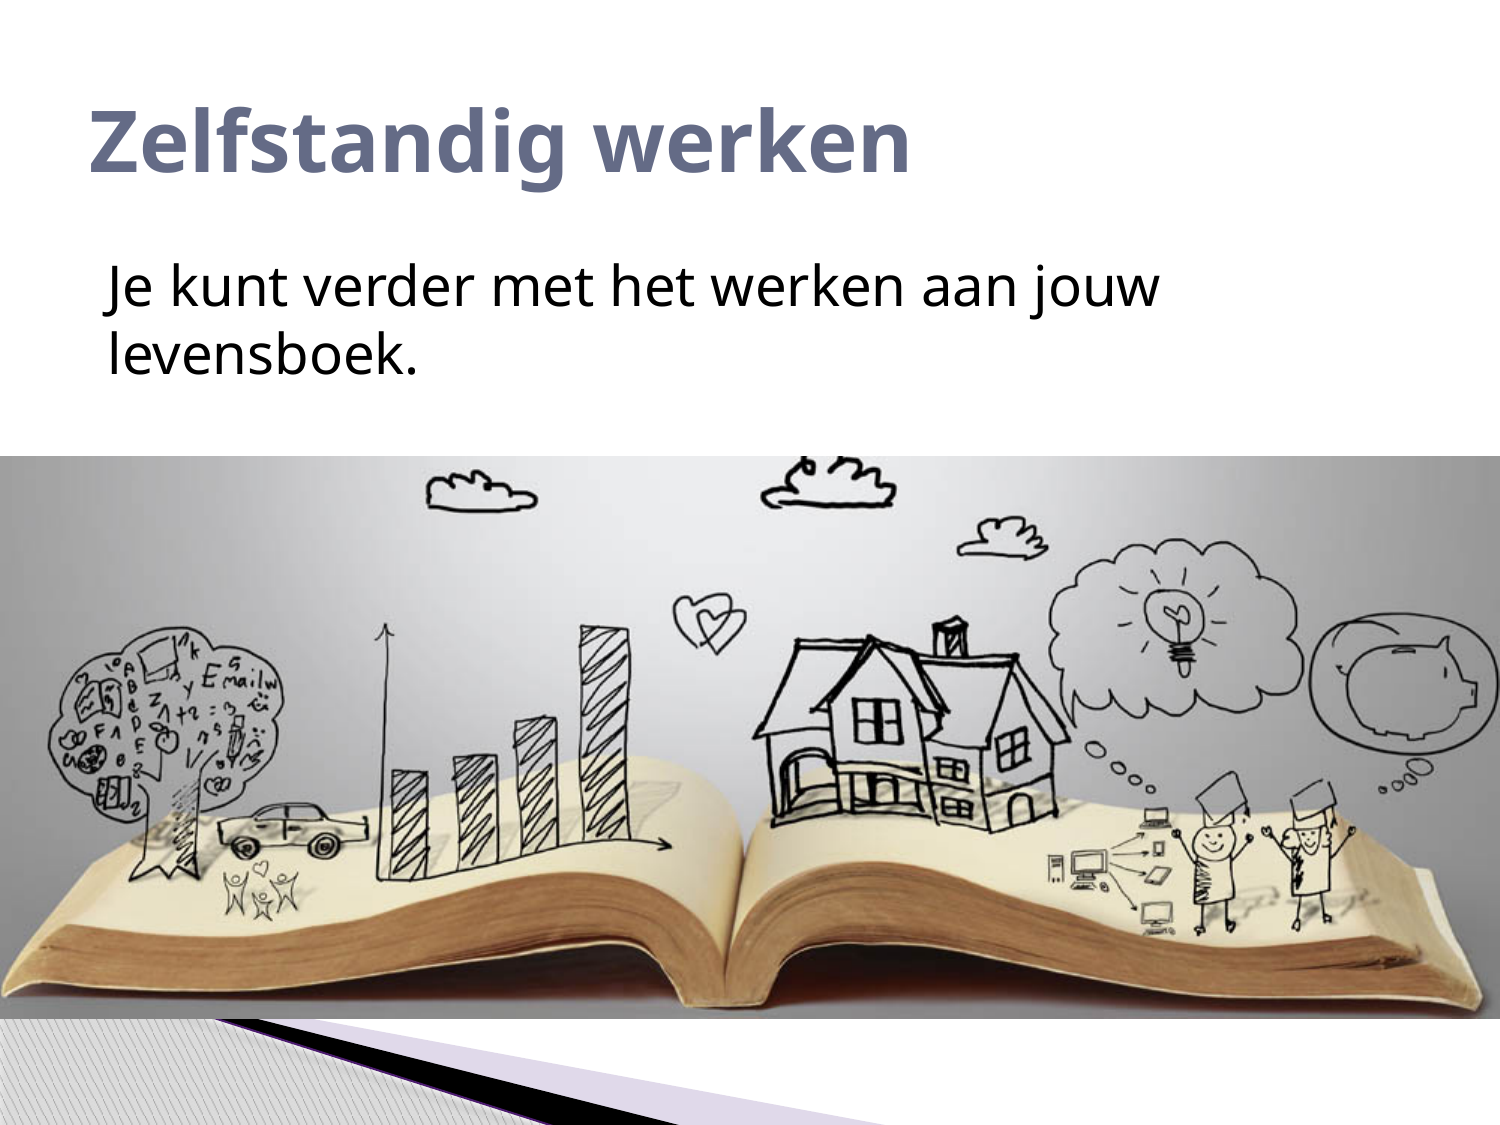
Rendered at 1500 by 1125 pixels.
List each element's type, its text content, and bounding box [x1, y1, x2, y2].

title Zelfstandig werken [75, 45, 1425, 233]
picture [0, 455, 1500, 1019]
list Je kunt verder met het werken aan jouw levensboek. [75, 243, 1425, 455]
